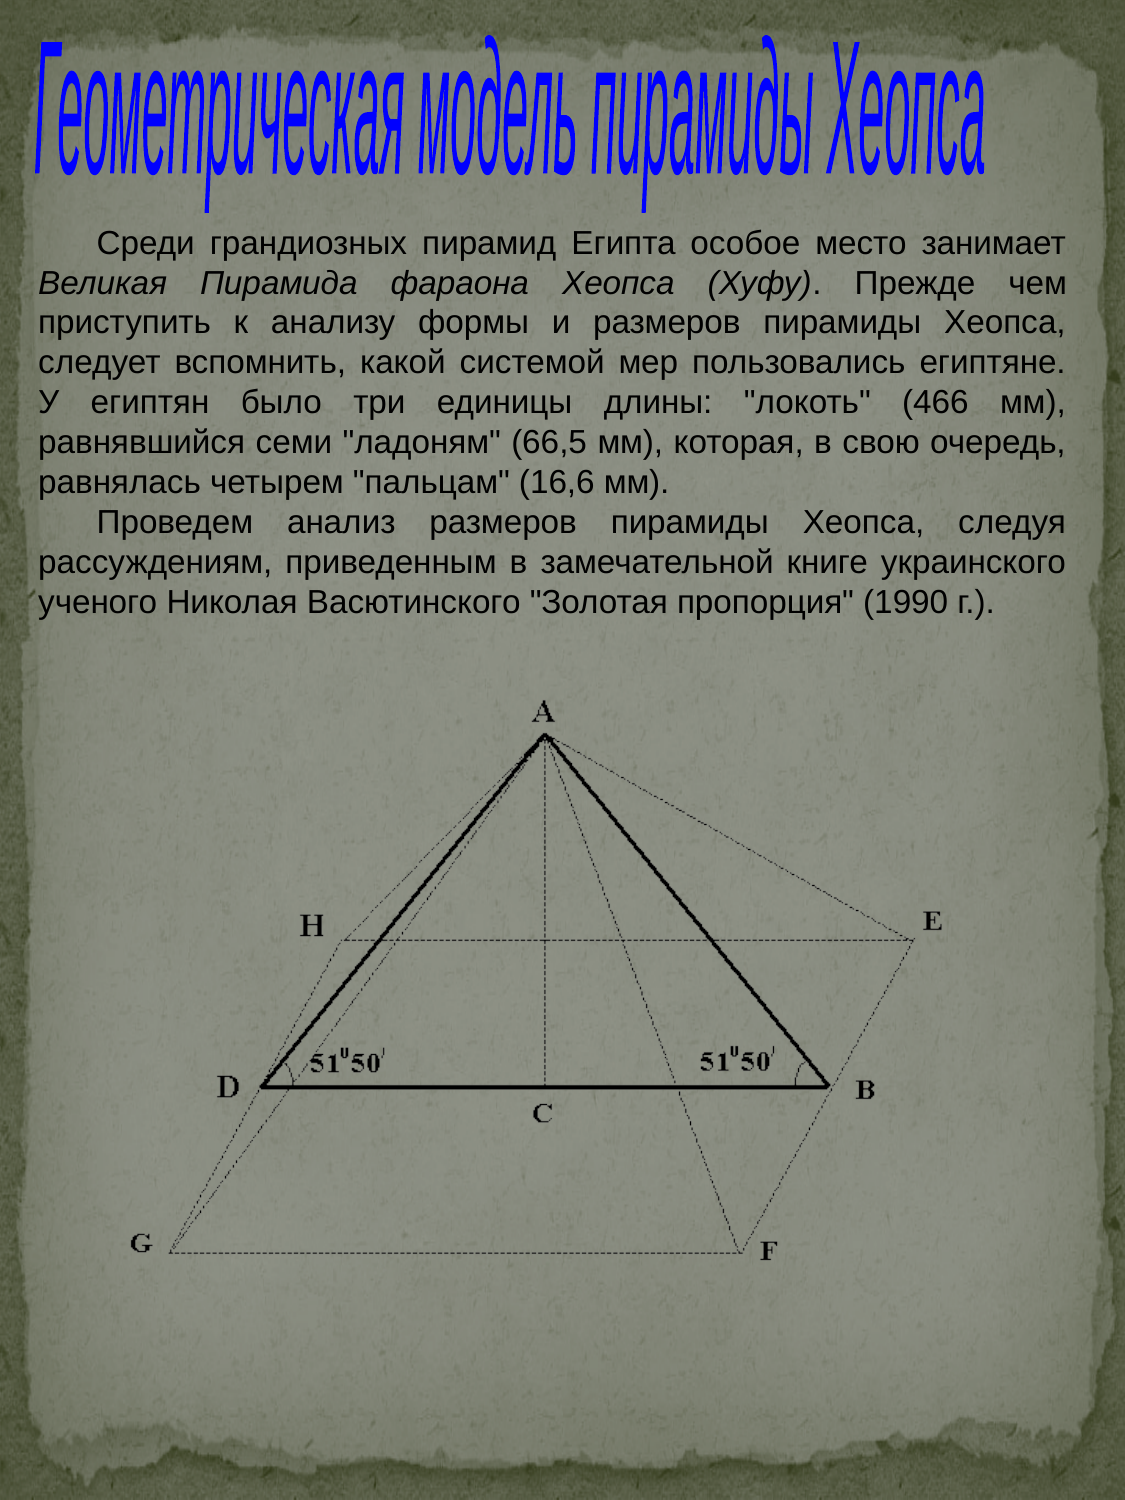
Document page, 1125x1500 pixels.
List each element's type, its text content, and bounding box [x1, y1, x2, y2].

picture [128, 691, 953, 1273]
text_box Среди грандиозных пирамид Египта особое место занимает Великая Пирамида фараона Хеопса (Хуфу). Прежде чем приступить к анализу формы и размеров пирамиды Хеопса, следует вспомнить, какой системой мер пользовались египтяне. У египтян было три единицы длины: "локоть" (466 мм), равнявшийся семи "ладоням" (66,5 мм), которая, в свою очередь, равнялась четырем "пальцам" (16,6 мм). Проведем анализ размеров пирамиды Хеопса, следуя рассуждениям, приведенным в замечательной книге украинского ученого Николая Васютинского "Золотая пропорция" (1990 г.). [23, 213, 1082, 628]
